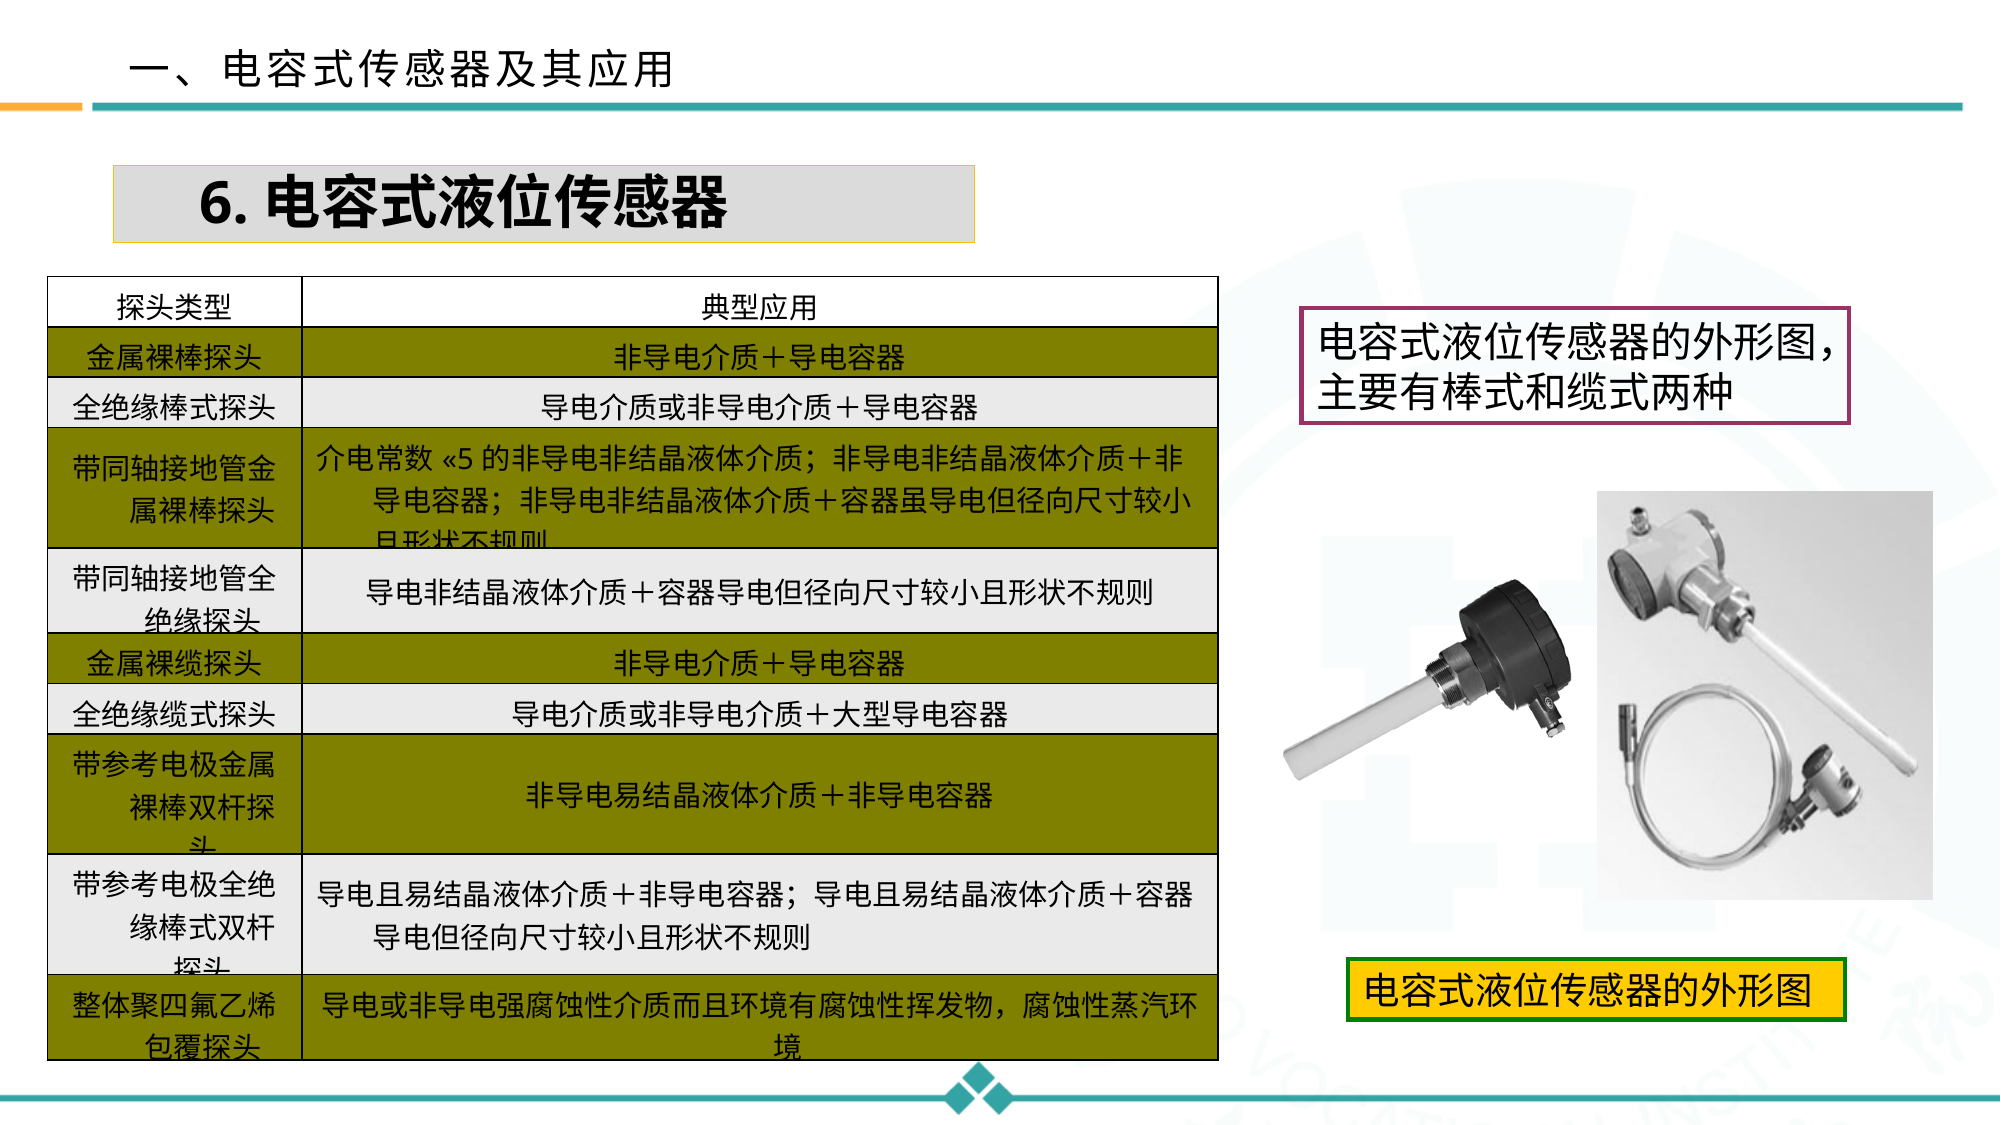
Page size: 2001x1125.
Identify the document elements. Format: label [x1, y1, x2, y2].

picture [0, 0, 2000, 1125]
text_box [1280, 491, 1933, 900]
